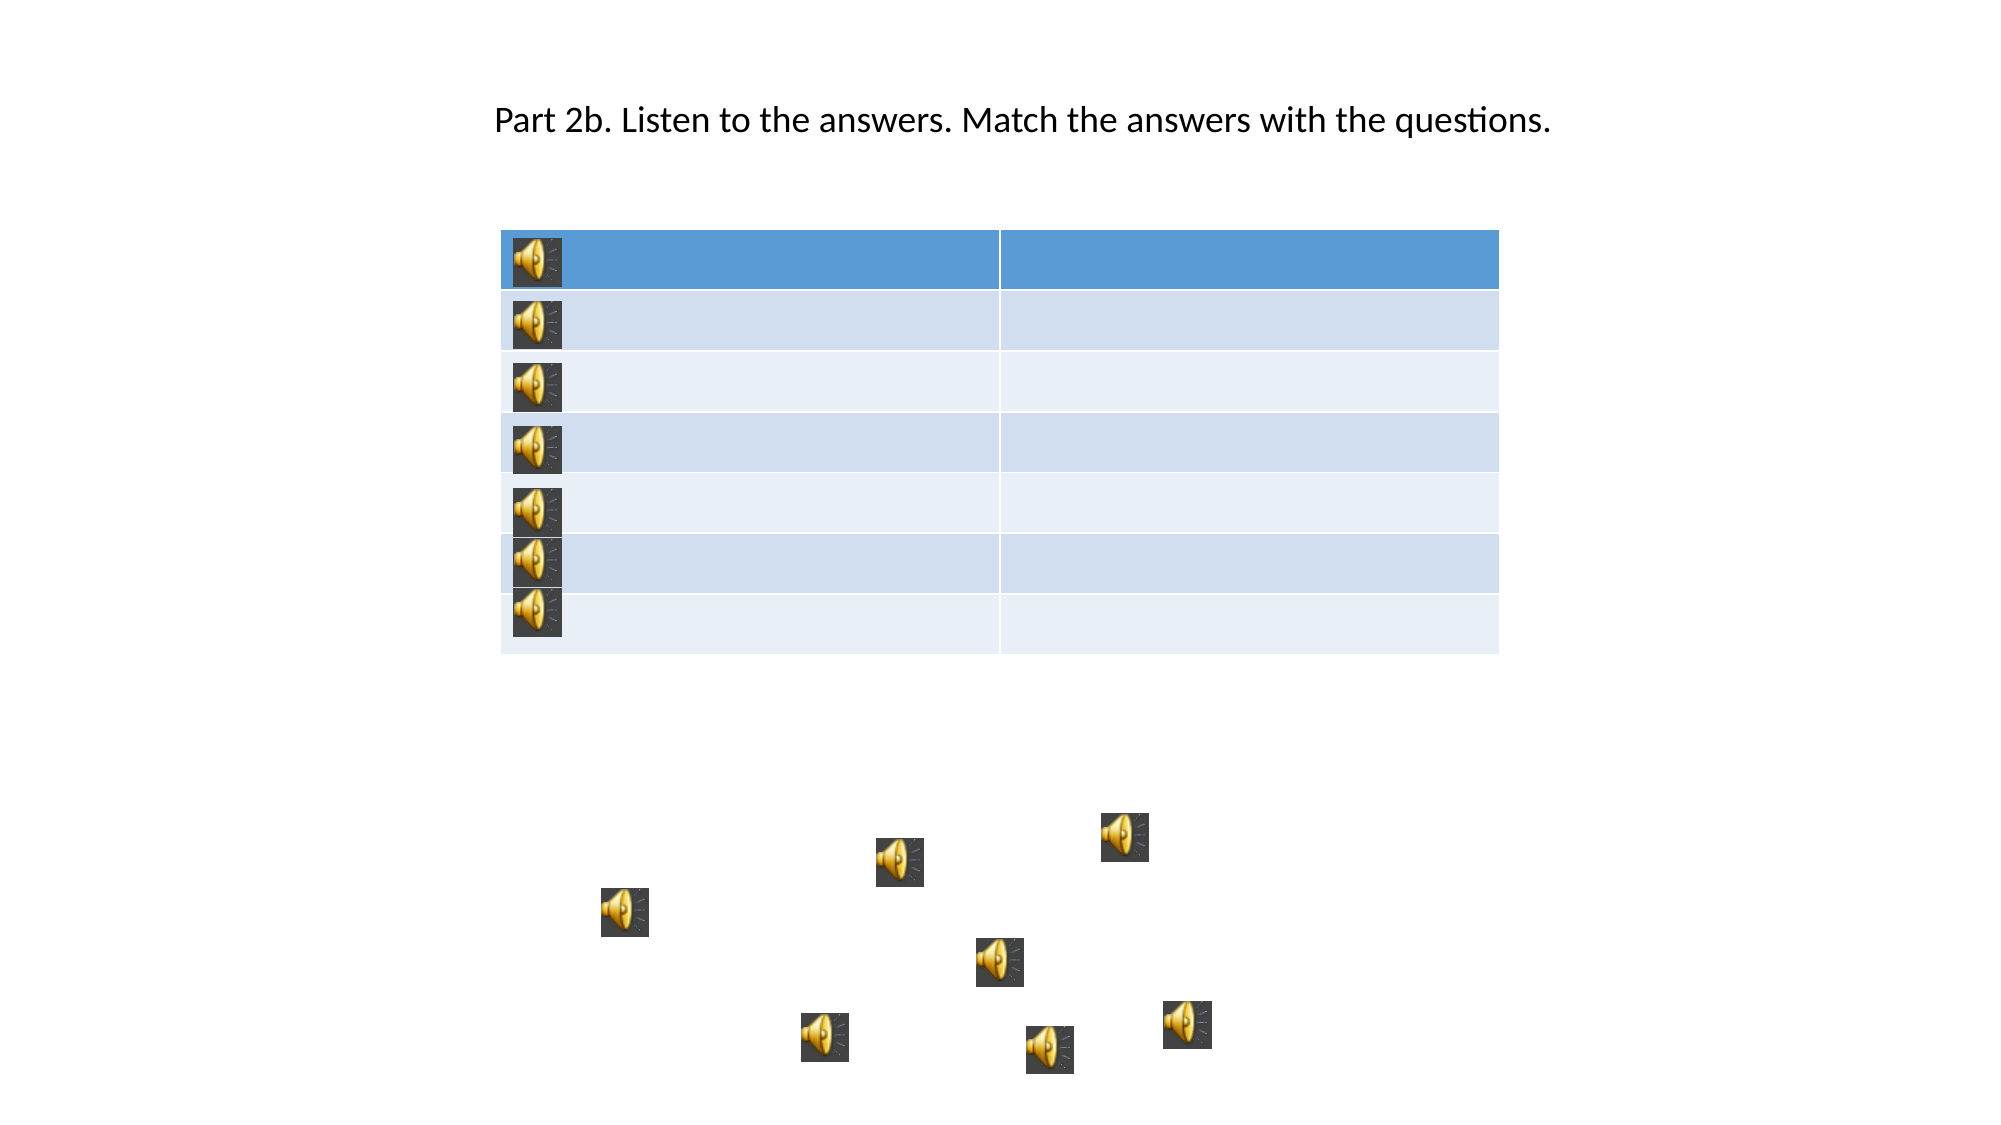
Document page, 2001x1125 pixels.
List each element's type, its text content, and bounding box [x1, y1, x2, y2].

picture [799, 1012, 851, 1063]
picture [512, 487, 563, 638]
picture [1162, 999, 1213, 1050]
table_cell [501, 413, 999, 472]
picture [599, 887, 650, 938]
table_header [1001, 230, 1499, 289]
table_cell [1001, 352, 1499, 411]
table_cell [1001, 534, 1499, 593]
picture [512, 299, 563, 350]
picture [512, 424, 563, 476]
picture [512, 237, 563, 288]
text_box Part 2b. Listen to the answers. Match the answers with the questions. [479, 87, 1569, 148]
table_header [501, 230, 999, 289]
table_cell [501, 534, 512, 593]
table_cell [501, 291, 999, 350]
table_cell [1001, 413, 1499, 472]
picture [874, 837, 926, 888]
table_cell [501, 352, 999, 411]
table_cell [1001, 473, 1499, 532]
picture [512, 362, 563, 413]
picture [974, 937, 1025, 988]
table_cell [501, 473, 999, 532]
picture [1099, 812, 1151, 863]
table_cell [1001, 595, 1499, 654]
table_cell [563, 534, 999, 593]
picture [1024, 1024, 1076, 1076]
table_cell [1001, 291, 1499, 350]
table_cell [501, 595, 999, 654]
